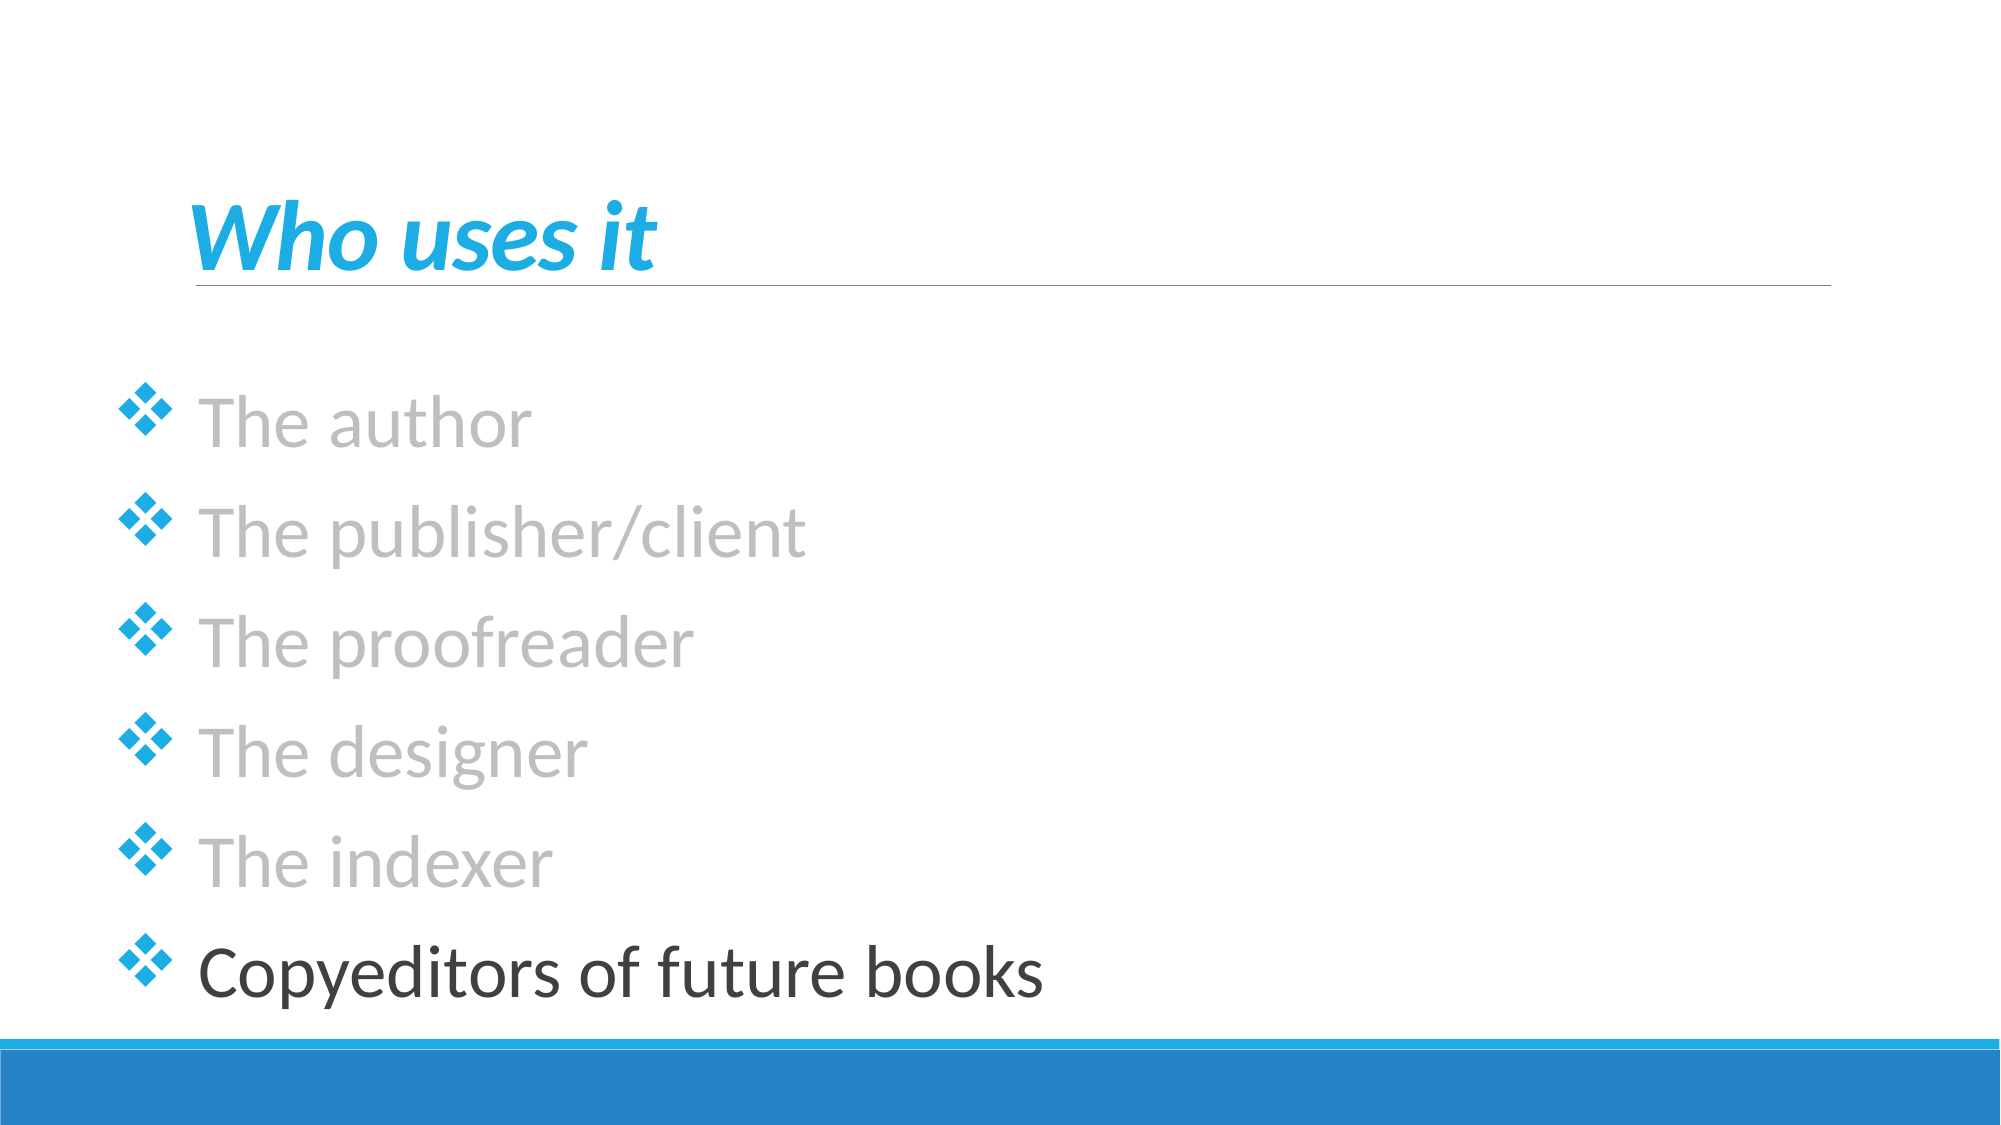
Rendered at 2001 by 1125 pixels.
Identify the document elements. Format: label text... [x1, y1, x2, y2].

title Who uses it [171, 85, 1584, 299]
list The author The publisher/client The proofreader The designer The indexer Copyeditors of future books [112, 375, 1935, 1027]
